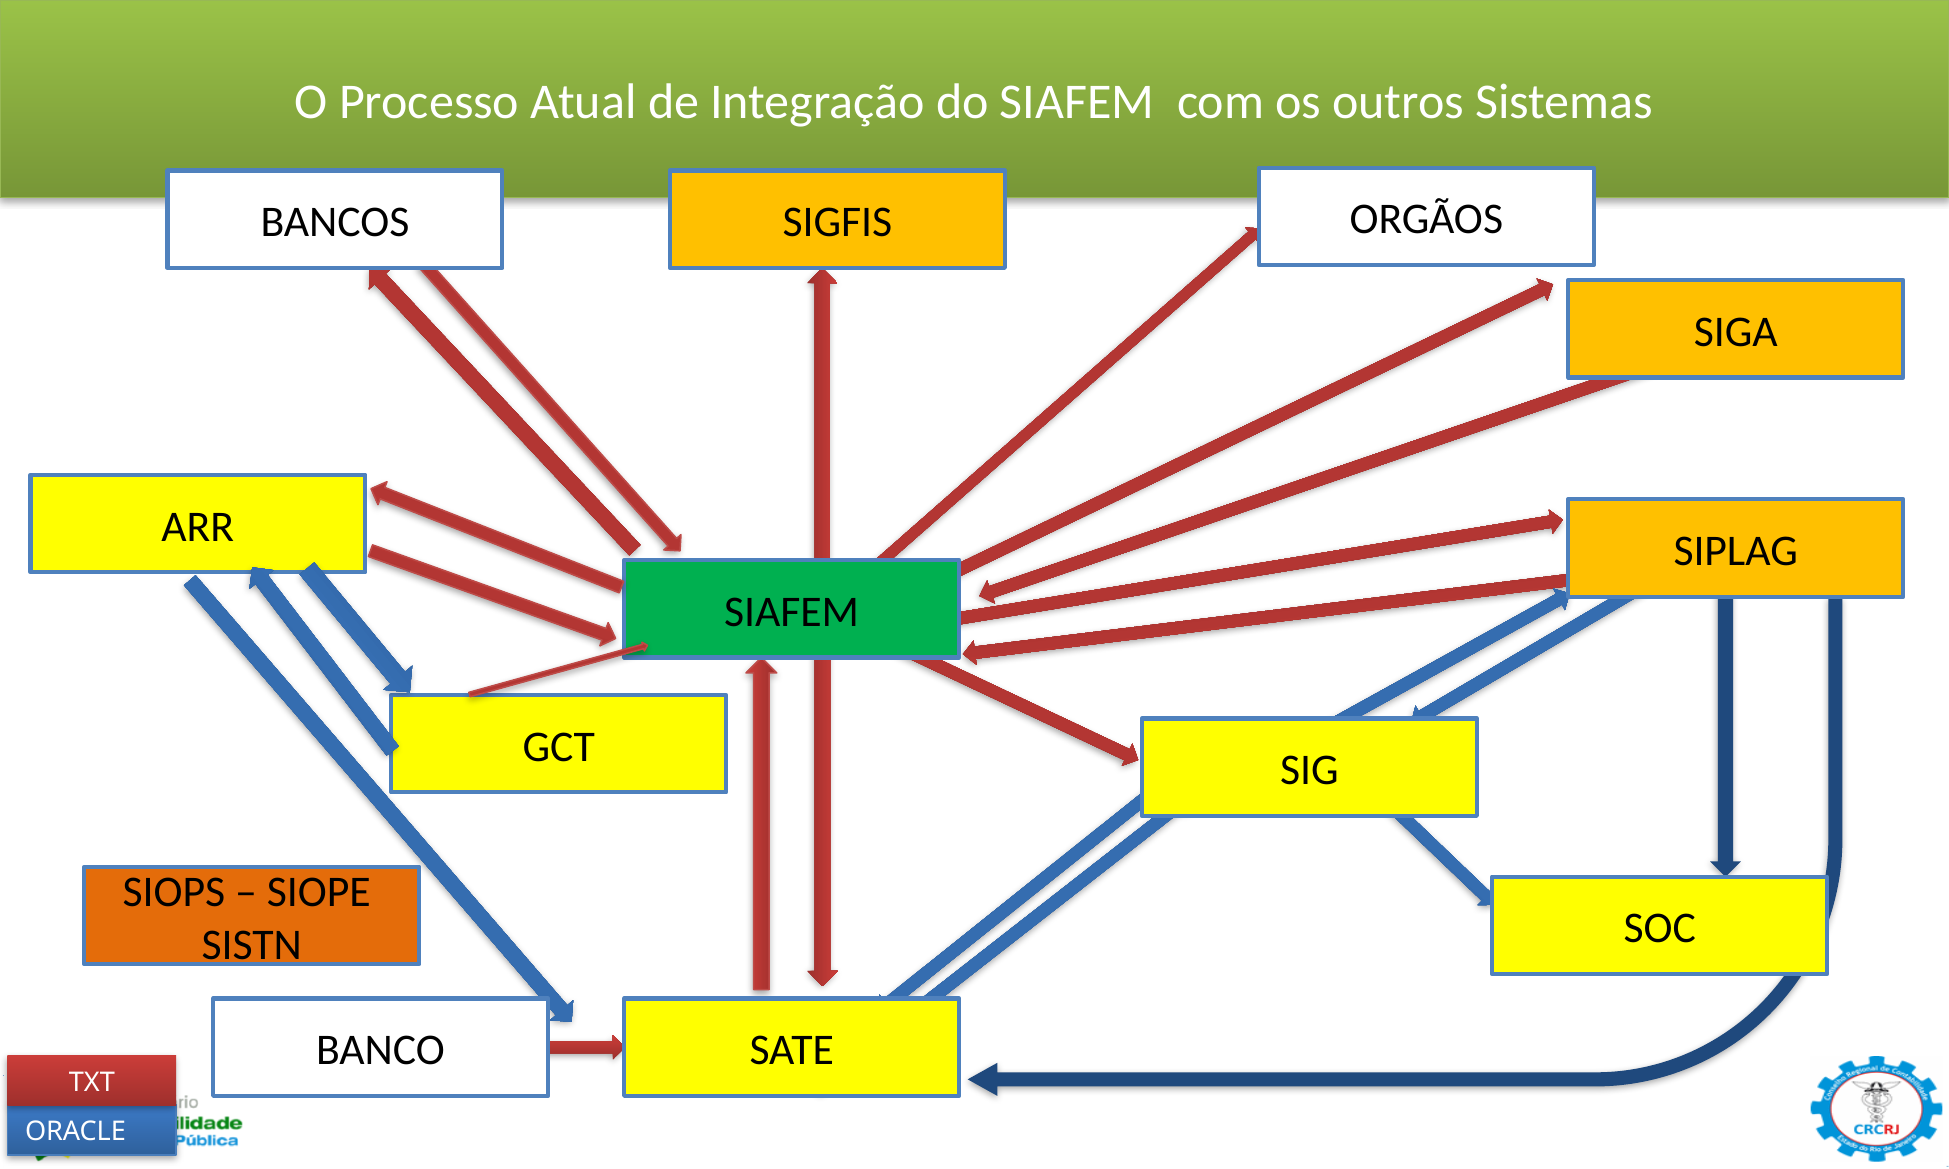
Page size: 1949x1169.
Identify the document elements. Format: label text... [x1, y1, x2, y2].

text_box SIG [1140, 716, 1479, 818]
picture [1803, 1056, 1949, 1167]
text_box SIGA [1566, 278, 1905, 380]
text_box [1825, 599, 1843, 920]
text_box [877, 227, 1257, 558]
text_box BANCO [211, 996, 550, 1098]
text_box [887, 794, 1140, 996]
text_box [468, 641, 649, 698]
text_box ORGÃOS [1257, 166, 1596, 267]
text_box BANCOS [165, 168, 504, 270]
text_box [370, 481, 625, 594]
text_box TXT [7, 1055, 177, 1106]
text_box [924, 818, 1173, 996]
text_box [979, 380, 1630, 604]
text_box [249, 567, 399, 756]
text_box SIAFEM [622, 558, 961, 660]
text_box SATE [622, 996, 961, 1098]
text_box [967, 976, 1802, 1096]
text_box [1395, 818, 1490, 906]
text_box SIOPS – SIOPE SISTN [82, 865, 421, 966]
text_box [961, 509, 1563, 625]
text_box [806, 660, 838, 987]
picture [106, 0, 1949, 133]
text_box [806, 270, 838, 558]
text_box [1412, 599, 1634, 716]
text_box SIPLAG [1566, 497, 1905, 599]
text_box [1710, 599, 1741, 875]
text_box [550, 1035, 622, 1060]
text_box [367, 544, 617, 647]
text_box [911, 660, 1139, 766]
text_box ARR [28, 473, 367, 574]
text_box [962, 574, 1566, 665]
picture [3, 1075, 254, 1168]
text_box GCT [389, 693, 728, 794]
text_box ORACLE [7, 1114, 177, 1156]
text_box [420, 270, 682, 552]
text_box SOC [1490, 875, 1829, 976]
text_box [368, 270, 641, 556]
text_box [183, 575, 574, 1022]
text_box [299, 562, 413, 693]
text_box [961, 278, 1554, 576]
text_box [745, 660, 778, 991]
text_box SIGFIS [668, 168, 1007, 270]
text_box O Processo Atual de Integração do SIAFEM com os outros Sistemas [0, 0, 1949, 198]
text_box [1335, 588, 1569, 716]
